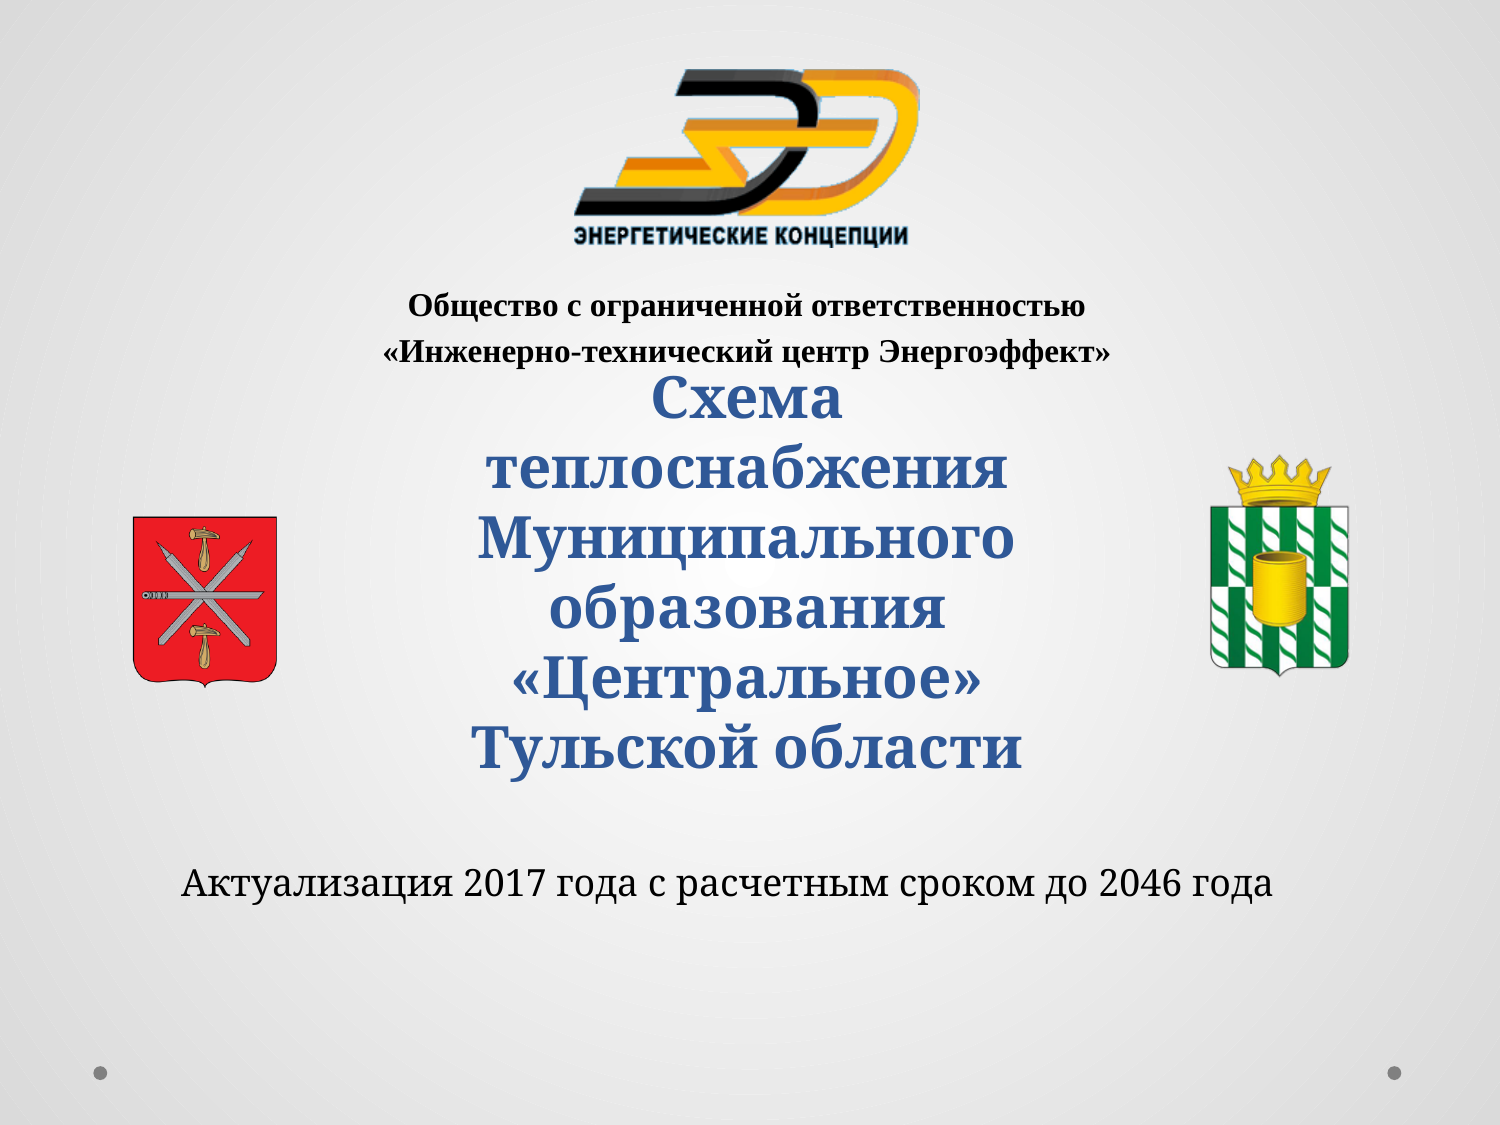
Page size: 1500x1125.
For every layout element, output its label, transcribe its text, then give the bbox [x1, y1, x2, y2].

subtitle Общество с ограниченной ответственностью «Инженерно-технический центр Энергоэффект» [101, 275, 1393, 438]
picture [1188, 437, 1362, 688]
picture [574, 68, 921, 249]
text_box Актуализация 2017 года с расчетным сроком до 2046 года [166, 851, 1290, 912]
title Схема теплоснабжения Муниципального образования «Центральное» Тульской области [367, 661, 1127, 788]
picture [131, 515, 277, 688]
